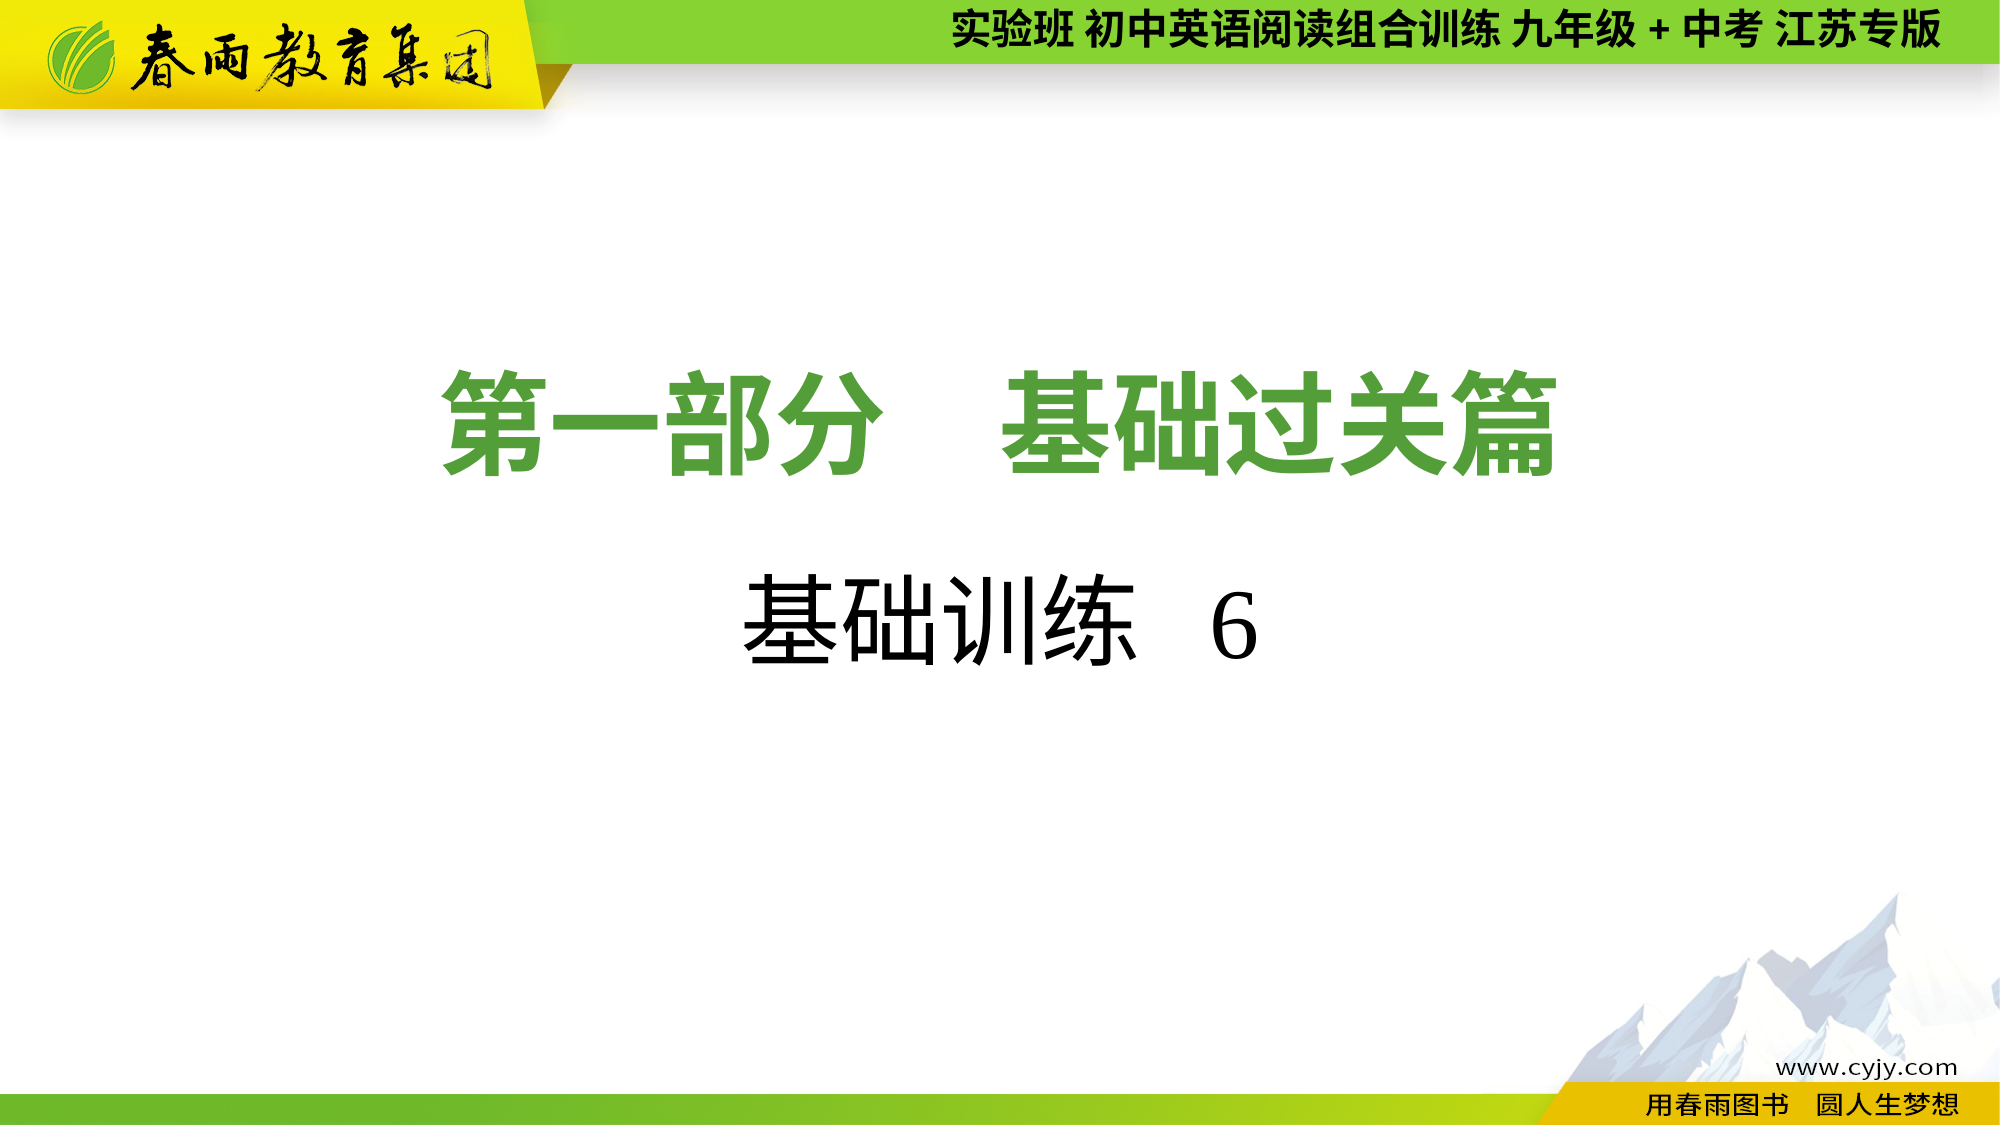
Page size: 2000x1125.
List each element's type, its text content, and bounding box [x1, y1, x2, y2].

picture [0, 0, 2000, 1125]
text_box 第一部分 基础过关篇 [54, 278, 1946, 491]
text_box 基础训练 6 [54, 491, 1946, 687]
